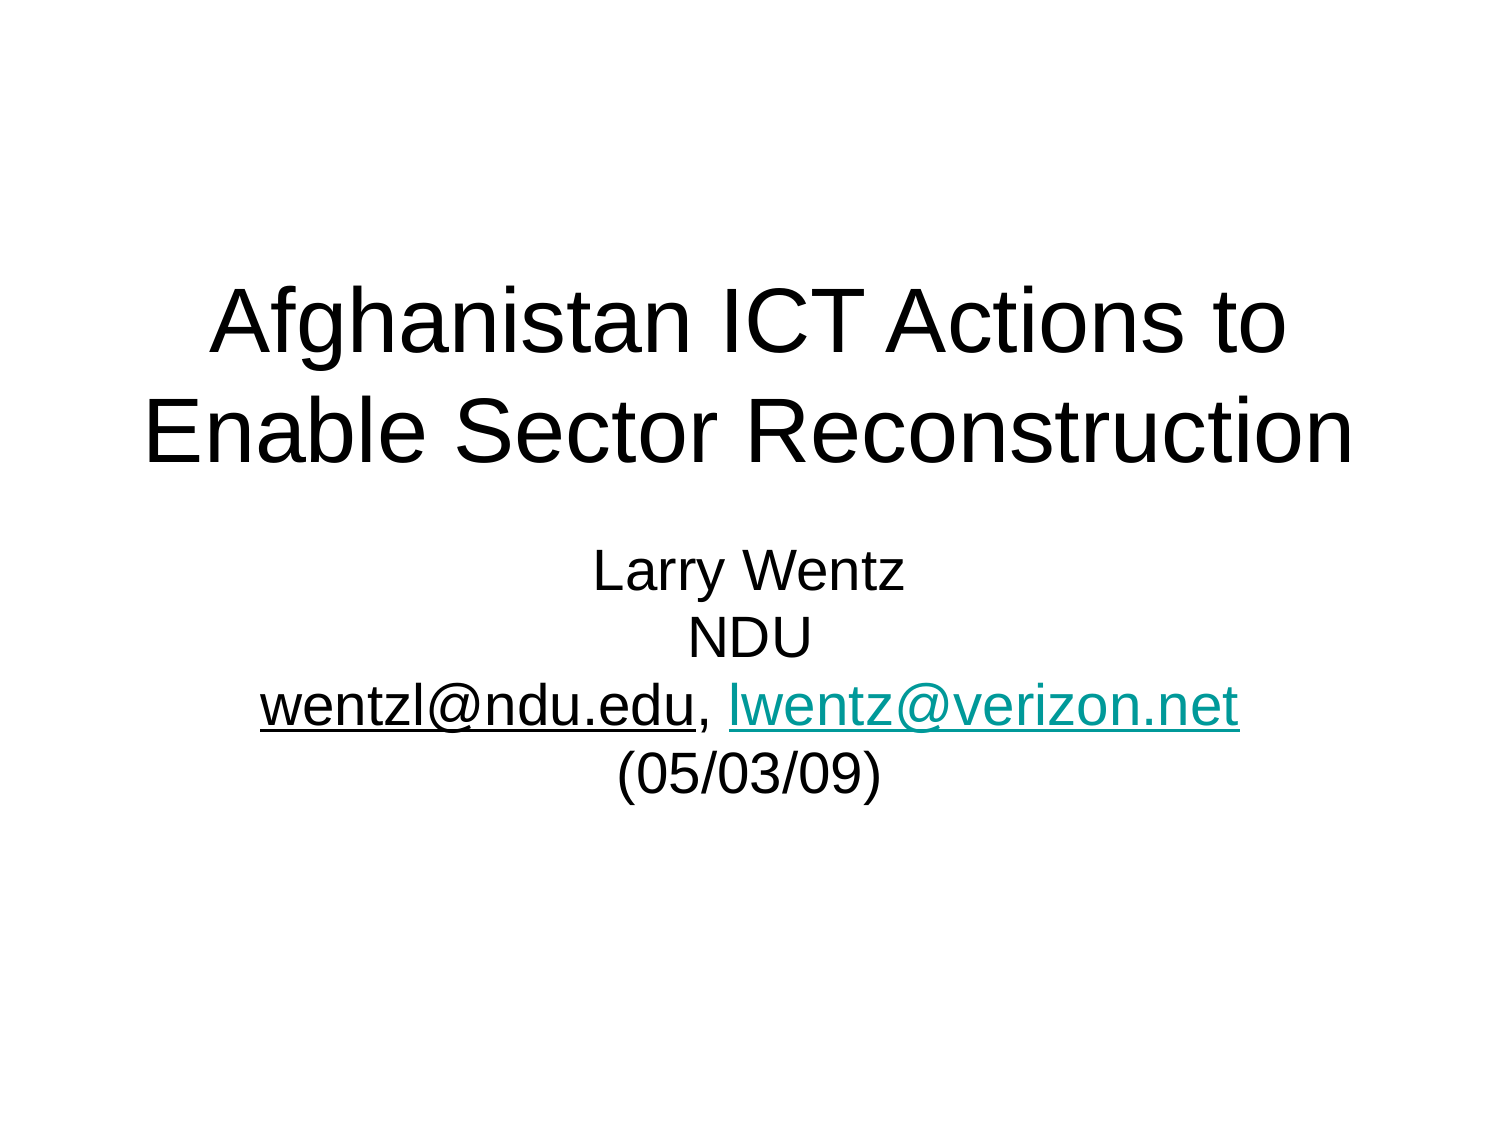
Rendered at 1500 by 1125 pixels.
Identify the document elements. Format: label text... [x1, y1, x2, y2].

title Afghanistan ICT Actions to Enable Sector Reconstruction [112, 249, 1388, 492]
subtitle Larry Wentz NDU wentzl@ndu.edu, lwentz@verizon.net (05/03/09) [224, 537, 1276, 826]
